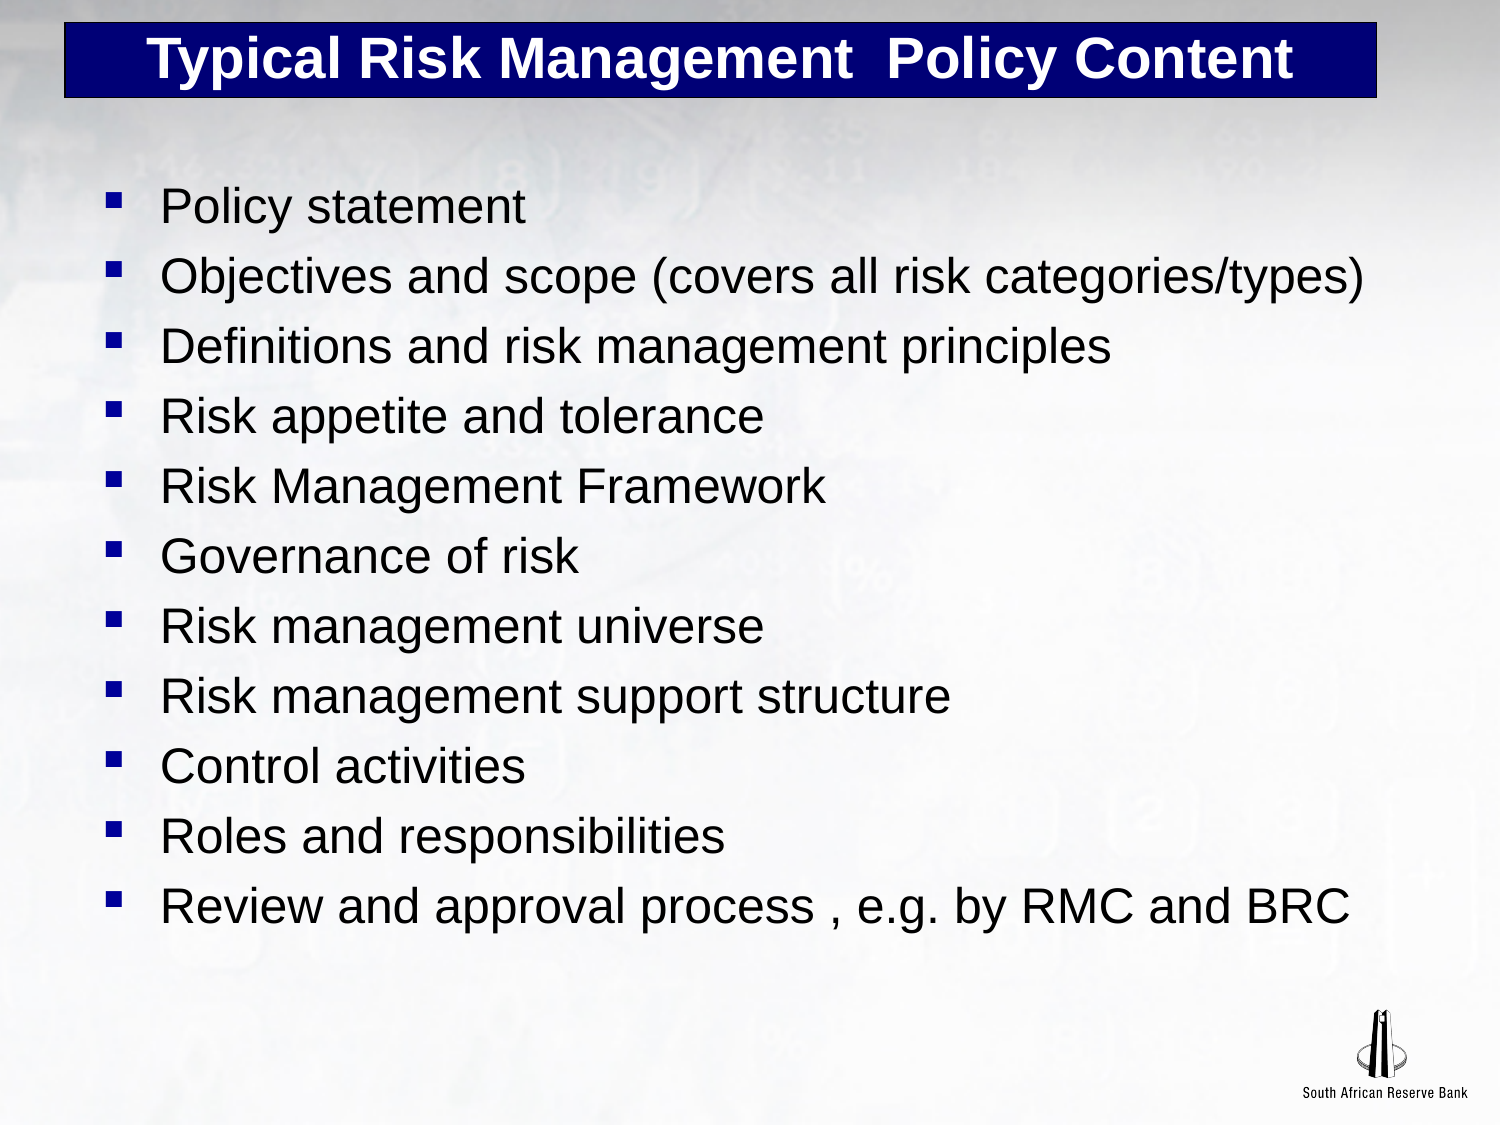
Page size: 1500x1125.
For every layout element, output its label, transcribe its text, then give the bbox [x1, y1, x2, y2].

list Policy statement Objectives and scope (covers all risk categories/types) Definitions and risk management principles Risk appetite and tolerance Risk Management Framework Governance of risk Risk management universe Risk management support structure Control activities Roles and responsibilities Review and approval process , e.g. by RMC and BRC [88, 165, 1438, 1039]
picture [0, 0, 1500, 1125]
title Typical Risk Management Policy Content [64, 22, 1377, 98]
